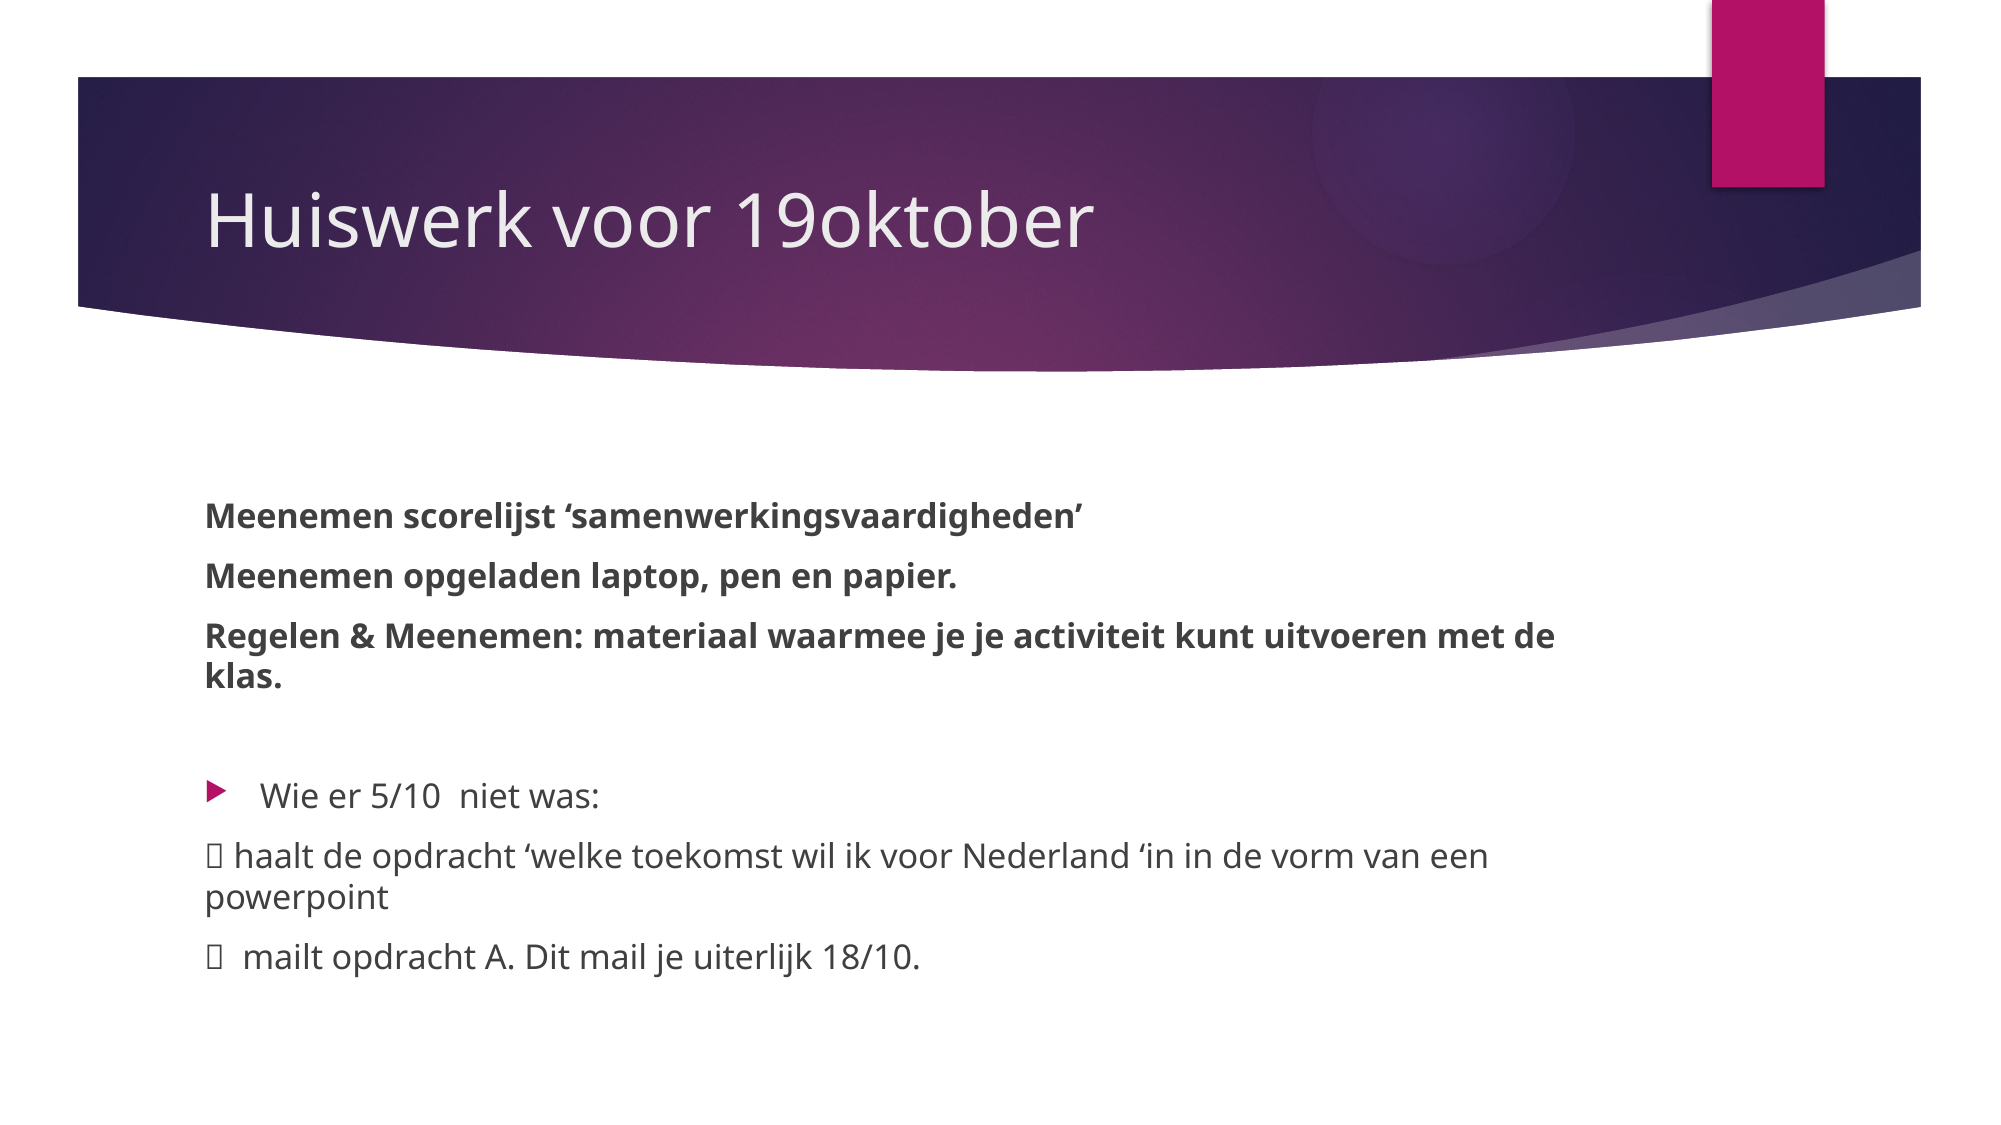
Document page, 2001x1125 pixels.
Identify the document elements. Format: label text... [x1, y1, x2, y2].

list Meenemen scorelijst ‘samenwerkingsvaardigheden’ Meenemen opgeladen laptop, pen en papier. Regelen & Meenemen: materiaal waarmee je je activiteit kunt uitvoeren met de klas. Wie er 5/10 niet was:  haalt de opdracht ‘welke toekomst wil ik voor Nederland ‘in in de vorm van een powerpoint  mailt opdracht A. Dit mail je uiterlijk 18/10. [189, 427, 1638, 988]
title Huiswerk voor 19oktober [189, 159, 1627, 276]
